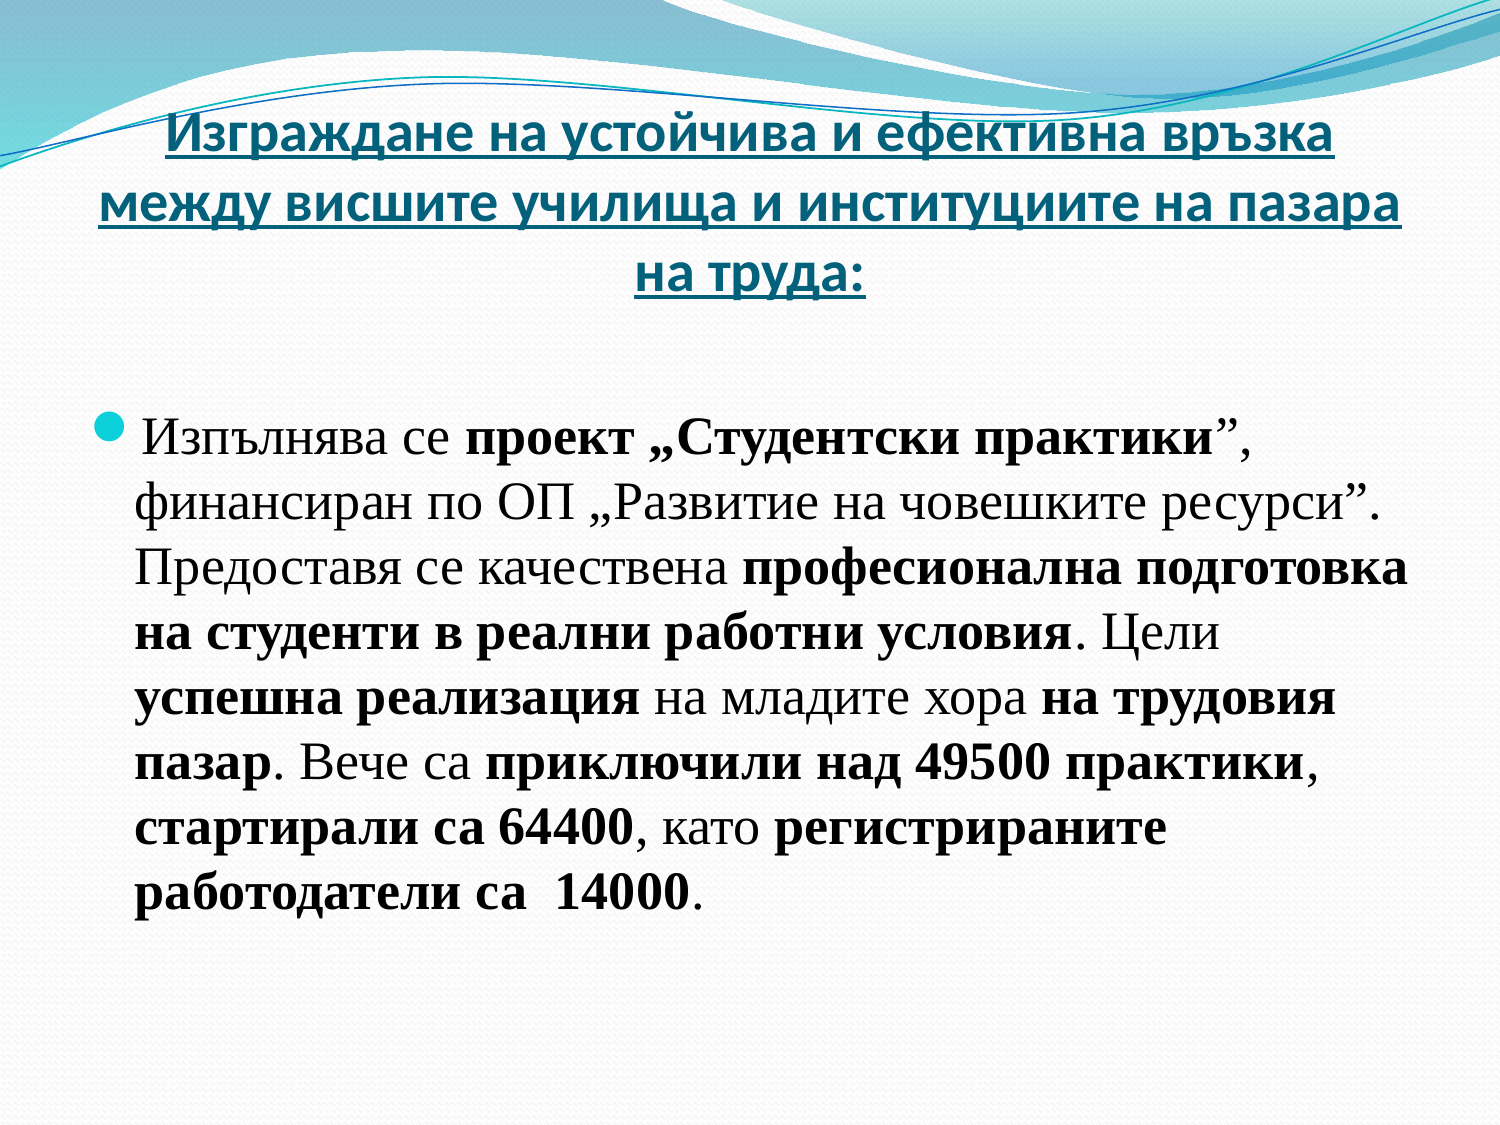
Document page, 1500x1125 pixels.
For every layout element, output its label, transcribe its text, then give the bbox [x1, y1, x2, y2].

title Изграждане на устойчива и ефективна връзка между висшите училища и институциите на пазара на труда: [74, 115, 1426, 304]
list Изпълнява се проект „Студентски практики”, финансиран по ОП „Развитие на човешките ресурси”. Предоставя се качествена професионална подготовка на студенти в реални работни условия. Цели успешна реализация на младите хора на трудовия пазар. Вече са приключили над 49500 практики, стартирали са 64400, като регистрираните работодатели са 14000. [74, 317, 1426, 1038]
